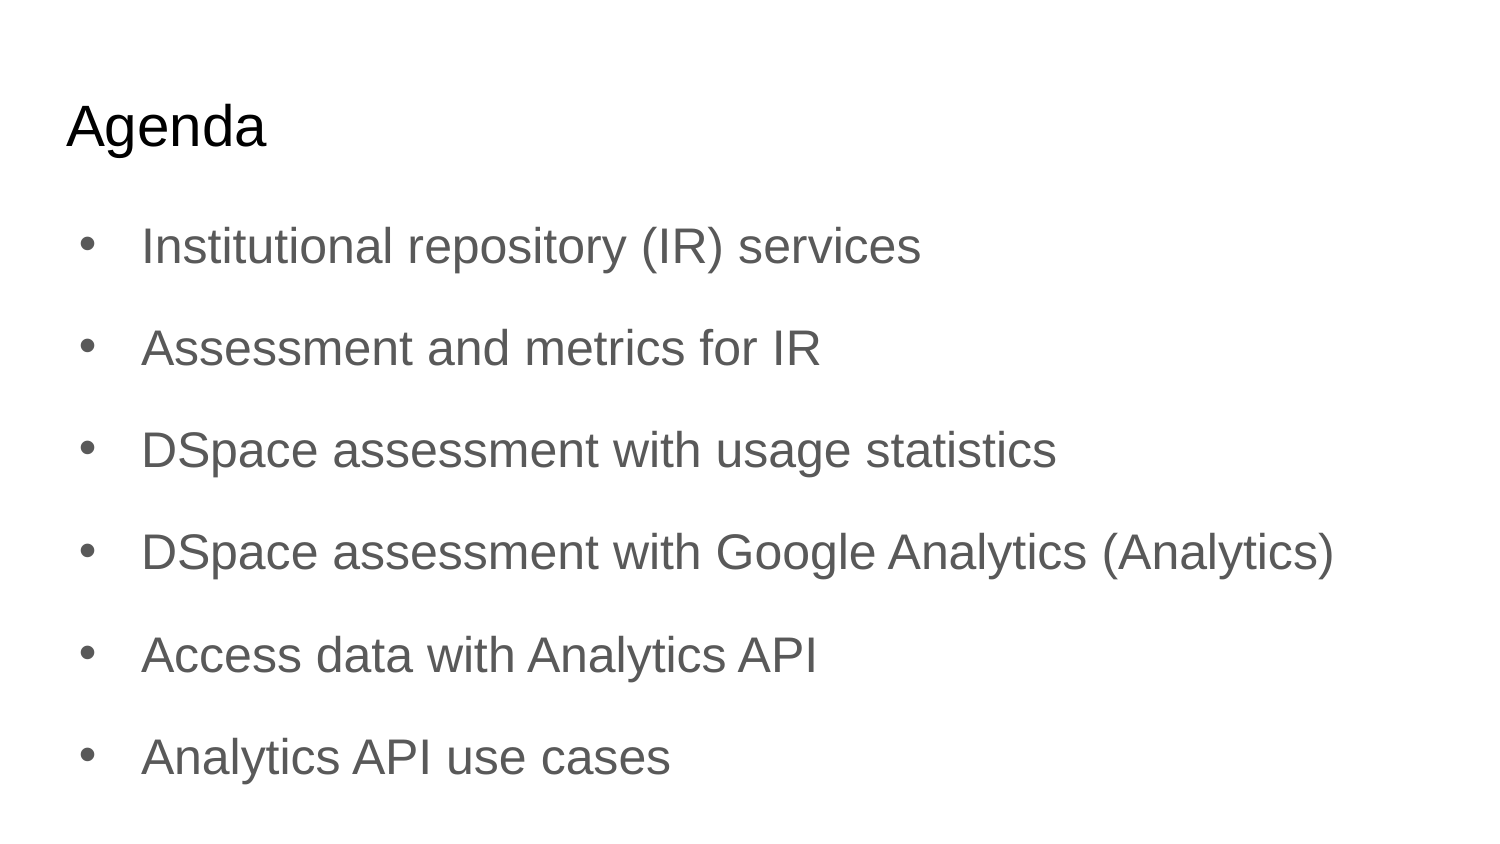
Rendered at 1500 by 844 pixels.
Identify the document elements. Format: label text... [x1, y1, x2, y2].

title Agenda [51, 72, 1449, 167]
list Institutional repository (IR) services Assessment and metrics for IR DSpace assessment with usage statistics DSpace assessment with Google Analytics (Analytics) Access data with Analytics API Analytics API use cases [51, 189, 1449, 796]
